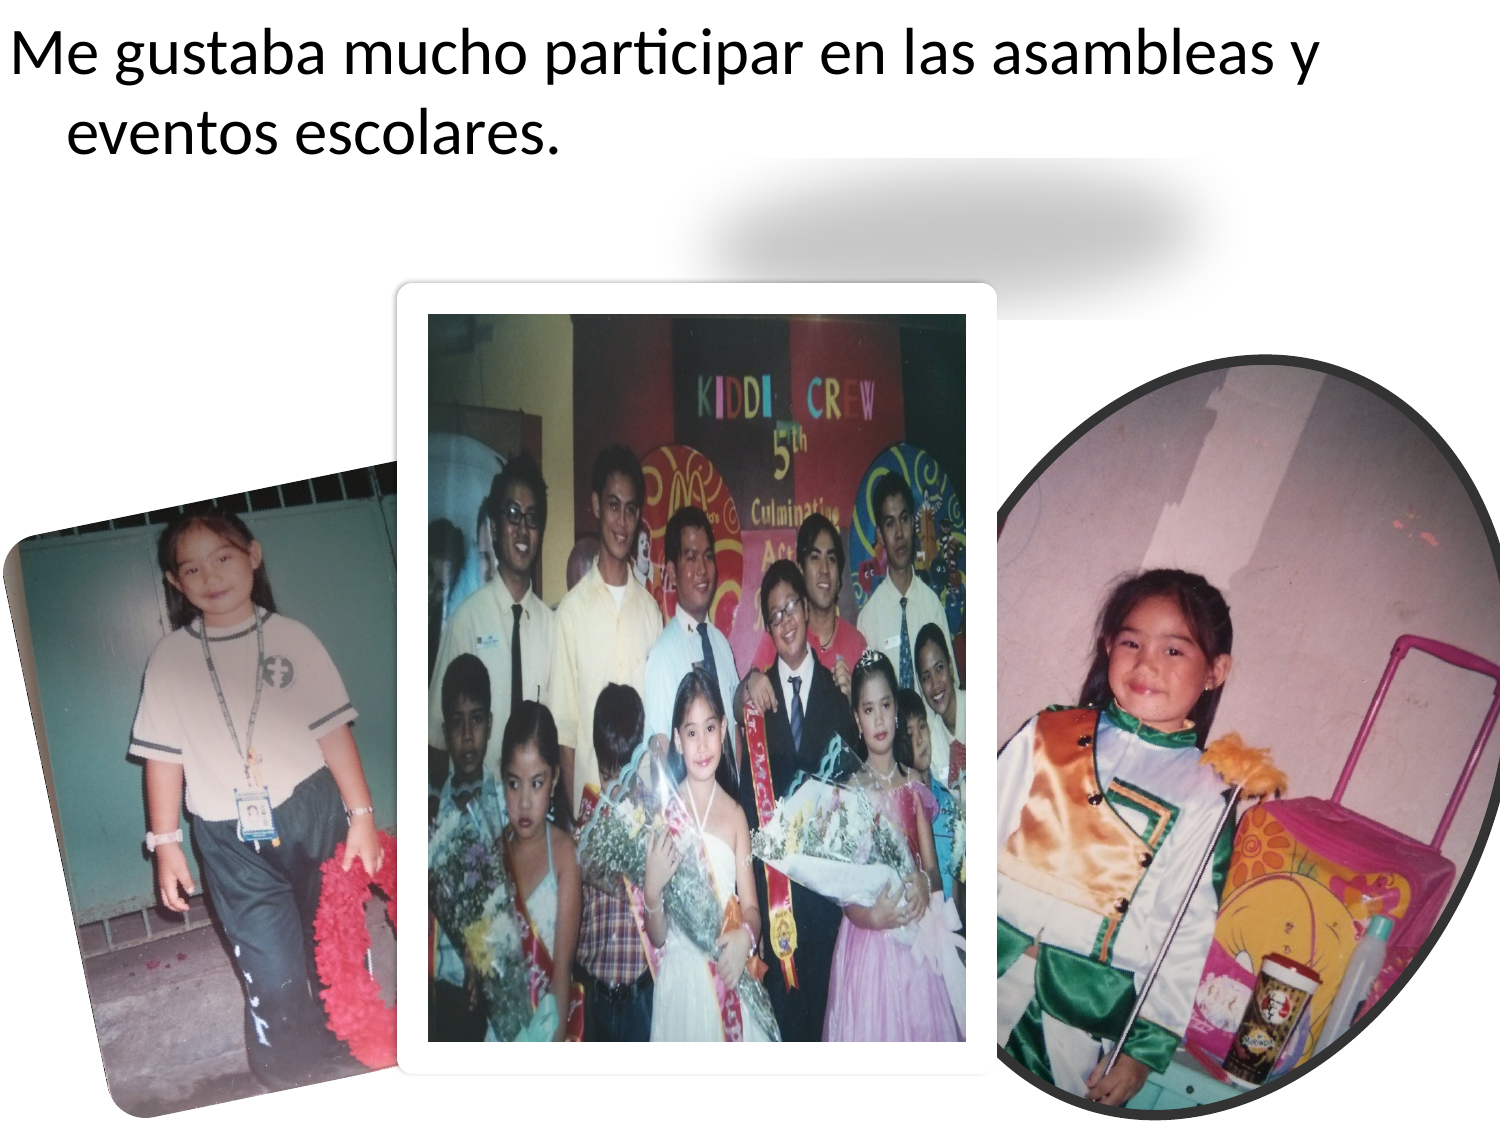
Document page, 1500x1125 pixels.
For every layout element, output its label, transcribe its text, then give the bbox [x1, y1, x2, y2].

picture [3, 314, 1500, 1125]
list Me gustaba mucho participar en las asambleas y eventos escolares. [0, 0, 1345, 743]
